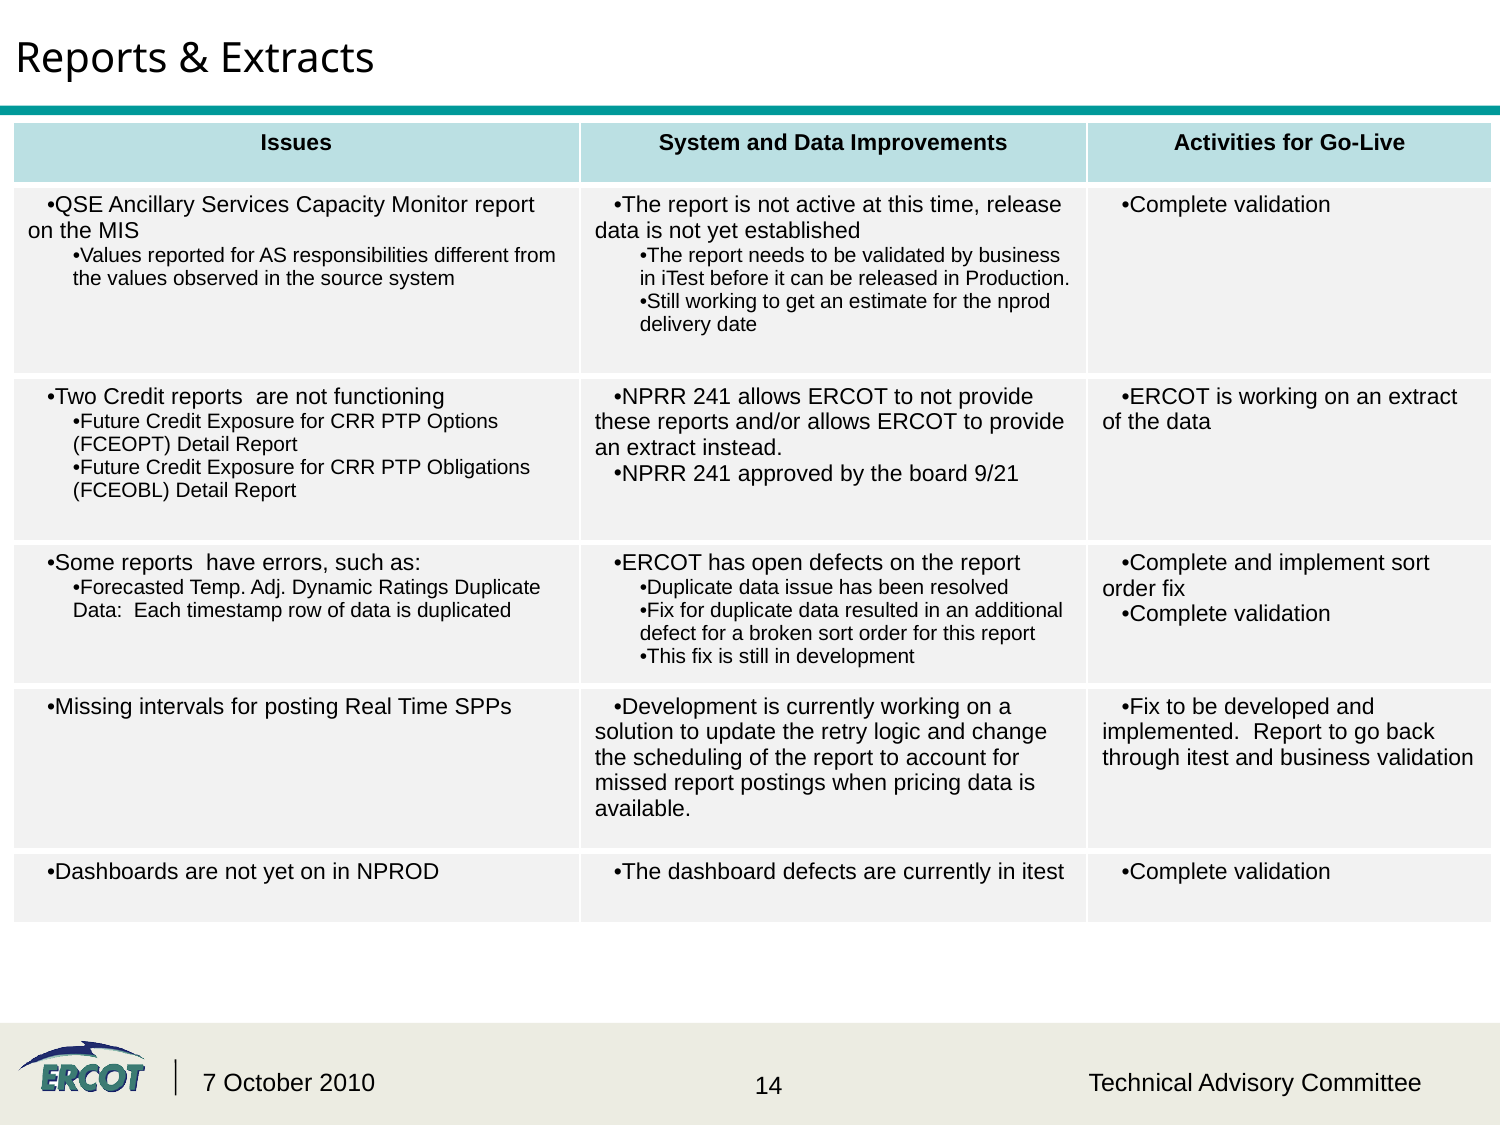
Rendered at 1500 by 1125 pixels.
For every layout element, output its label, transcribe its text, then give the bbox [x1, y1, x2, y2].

table_cell NPRR 241 allows ERCOT to not provide these reports and/or allows ERCOT to provide an extract instead. NPRR 241 approved by the board 9/21 [581, 379, 1086, 540]
table_cell Some reports have errors, such as: Forecasted Temp. Adj. Dynamic Ratings Duplicate Data: Each timestamp row of data is duplicated [14, 545, 579, 683]
table_cell Complete validation [1088, 854, 1491, 922]
table_header Activities for Go-Live [1088, 123, 1491, 182]
table_header Issues [14, 123, 579, 182]
table_cell ERCOT is working on an extract of the data [1088, 379, 1491, 540]
footer Technical Advisory Committee [962, 1059, 1438, 1125]
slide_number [187, 1059, 538, 1125]
table_cell Development is currently working on a solution to update the retry logic and change the scheduling of the report to account for missed report postings when pricing data is available. [581, 689, 1086, 848]
picture [10, 1031, 151, 1111]
table_cell Missing intervals for posting Real Time SPPs [14, 689, 579, 848]
table_cell Two Credit reports are not functioning Future Credit Exposure for CRR PTP Options (FCEOPT) Detail Report Future Credit Exposure for CRR PTP Obligations (FCEOBL) Detail Report [14, 379, 579, 540]
title Reports & Extracts [0, 0, 1451, 113]
table_cell The dashboard defects are currently in itest [581, 854, 1086, 922]
table_cell Complete validation [1088, 188, 1491, 373]
table_cell The report is not active at this time, release data is not yet established The report needs to be validated by business in iTest before it can be released in Production. Still working to get an estimate for the nprod delivery date [581, 188, 1086, 373]
table_cell Fix to be developed and implemented. Report to go back through itest and business validation [1088, 689, 1491, 848]
table_header System and Data Improvements [581, 123, 1086, 182]
table_cell ERCOT has open defects on the report Duplicate data issue has been resolved Fix for duplicate data resulted in an additional defect for a broken sort order for this report This fix is still in development [581, 545, 1086, 683]
table_cell QSE Ancillary Services Capacity Monitor report on the MIS Values reported for AS responsibilities different from the values observed in the source system [14, 188, 579, 373]
table_cell Complete and implement sort order fix Complete validation [1088, 545, 1491, 683]
table_cell Dashboards are not yet on in NPROD [14, 854, 579, 922]
